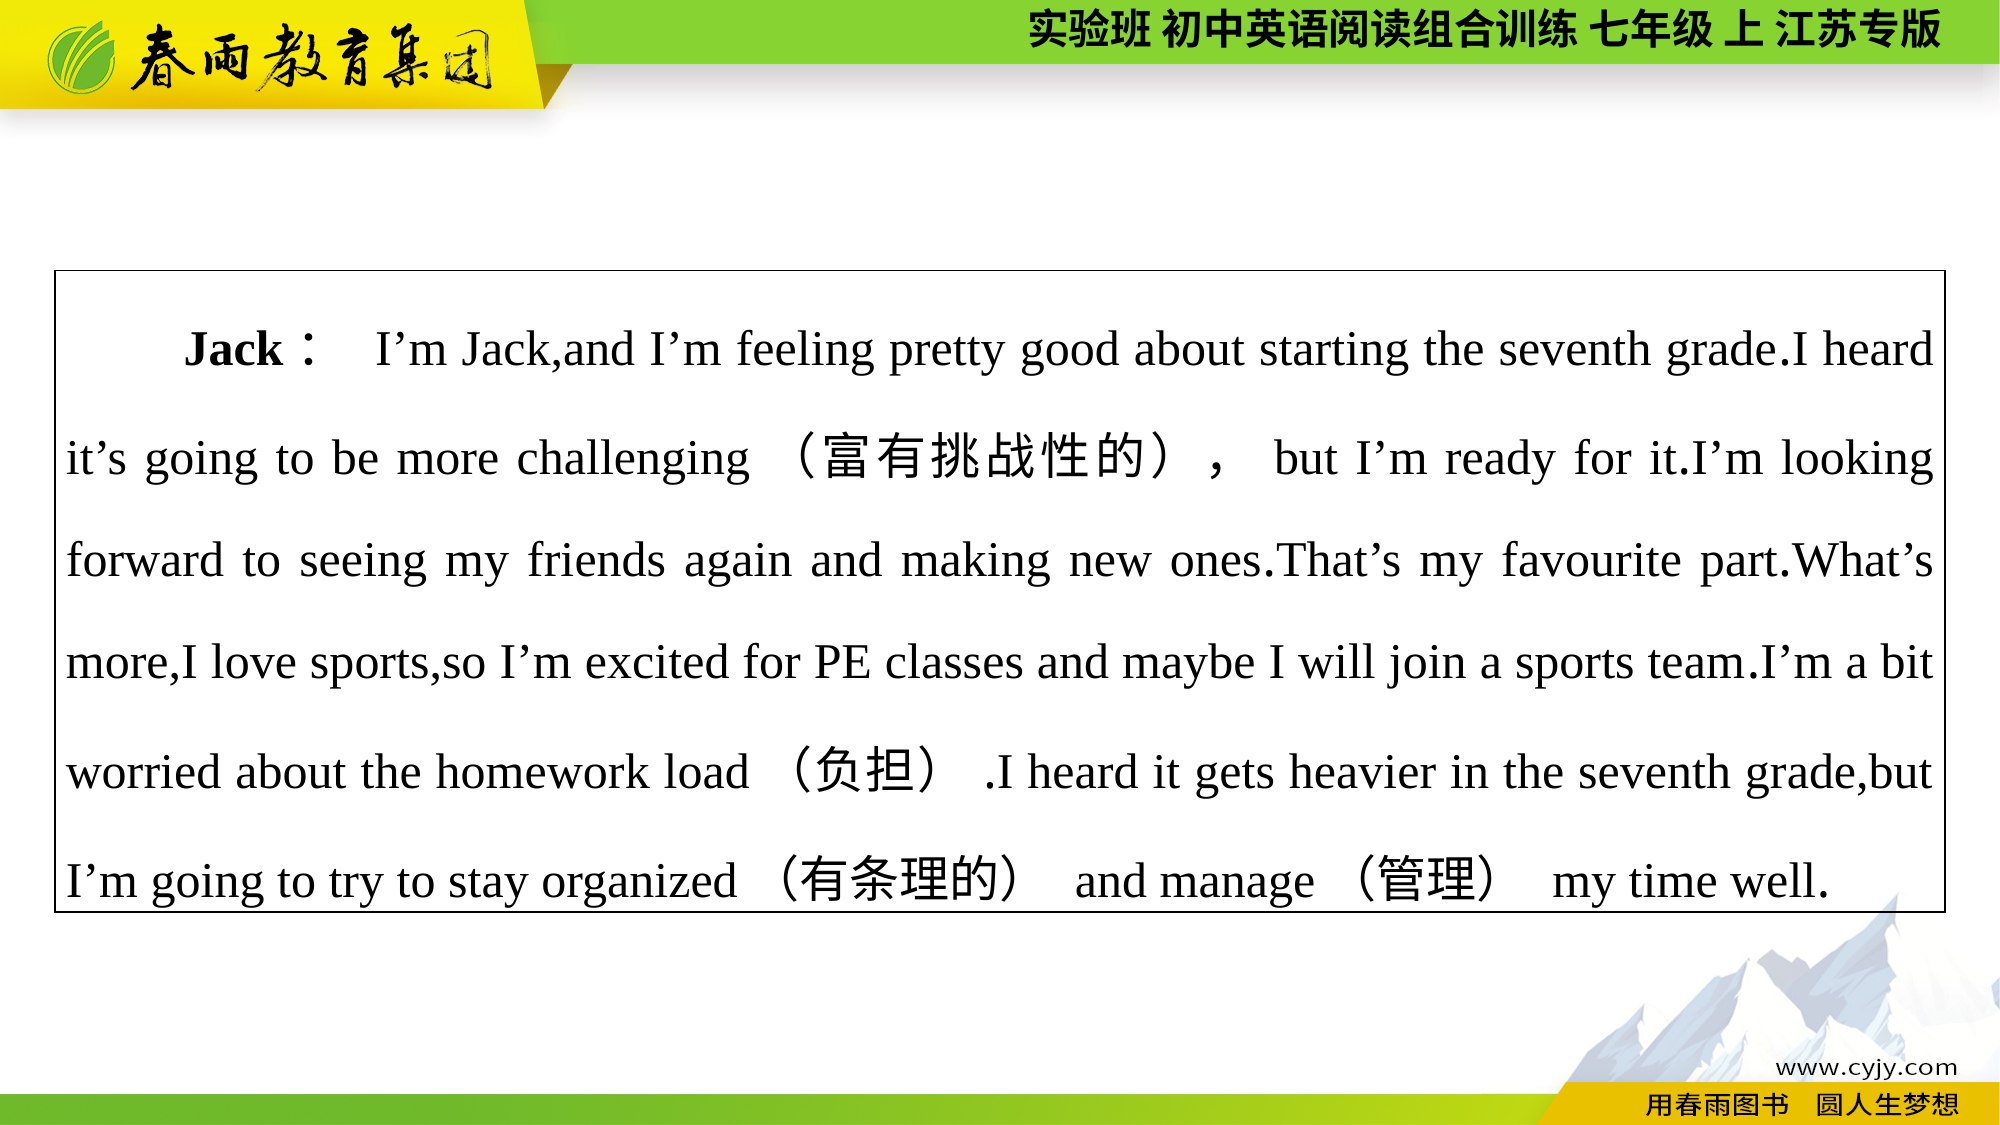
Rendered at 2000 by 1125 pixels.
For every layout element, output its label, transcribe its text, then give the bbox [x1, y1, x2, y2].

picture [0, 0, 2000, 1125]
table_header Jack： I’m Jack,and I’m feeling pretty good about starting the seventh grade.I heard it’s going to be more challenging（富有挑战性的），but I’m ready for it.I’m looking forward to seeing my friends again and making new ones.That’s my favourite part.What’s more,I love sports,so I’m excited for PE classes and maybe I will join a sports team.I’m a bit worried about the homework load（负担）.I heard it gets heavier in the seventh grade,but I’m going to try to stay organized（有条理的） and manage（管理） my time well. [56, 271, 1944, 911]
